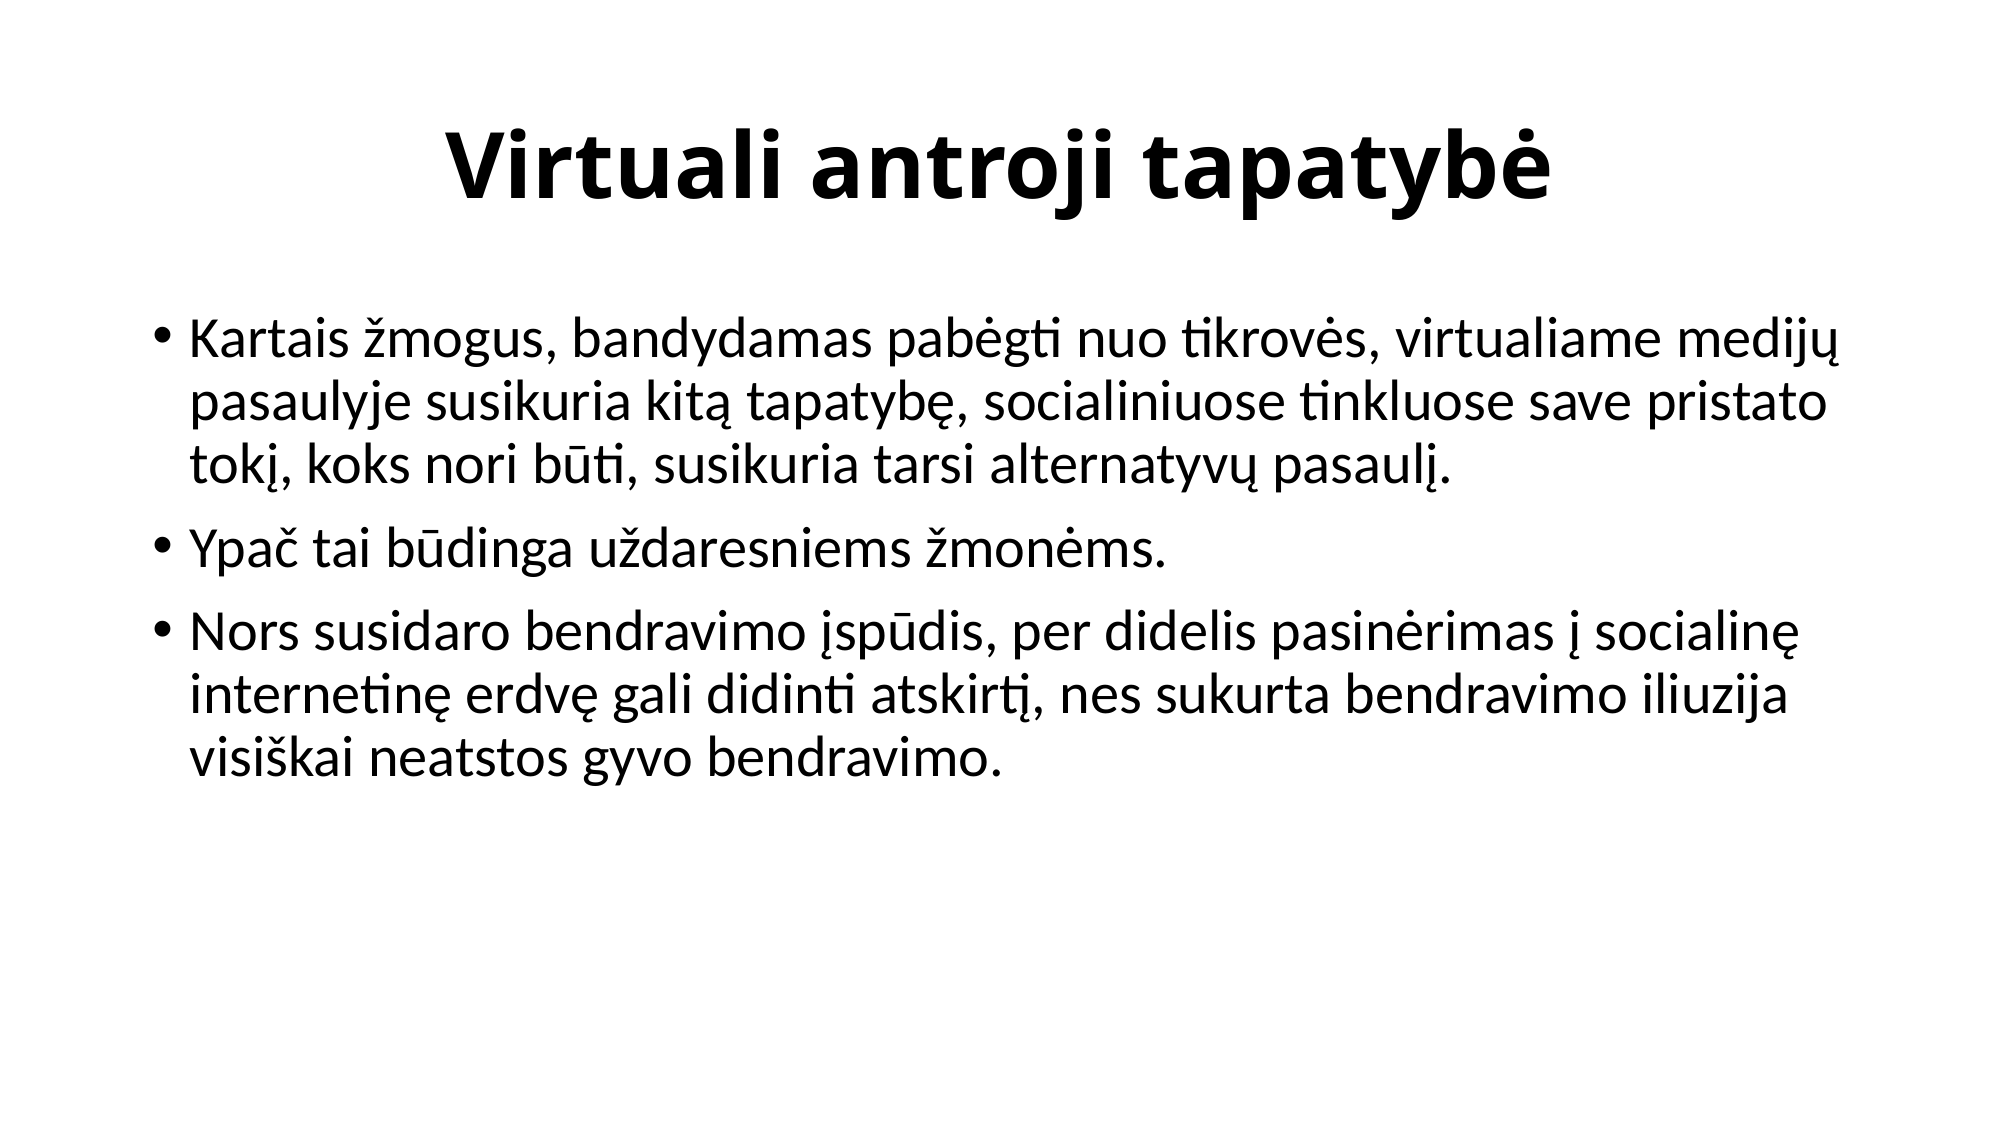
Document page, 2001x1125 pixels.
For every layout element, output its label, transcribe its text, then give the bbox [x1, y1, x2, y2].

title Virtuali antroji tapatybė [137, 59, 1863, 278]
list Kartais žmogus, bandydamas pabėgti nuo tikrovės, virtualiame medijų pasaulyje susikuria kitą tapatybę, socialiniuose tinkluose save pristato tokį, koks nori būti, susikuria tarsi alternatyvų pasaulį. Ypač tai būdinga uždaresniems žmonėms. Nors susidaro bendravimo įspūdis, per didelis pasinėrimas į socialinę internetinę erdvę gali didinti atskirtį, nes sukurta bendravimo iliuzija visiškai neatstos gyvo bendravimo. [137, 299, 1863, 1014]
